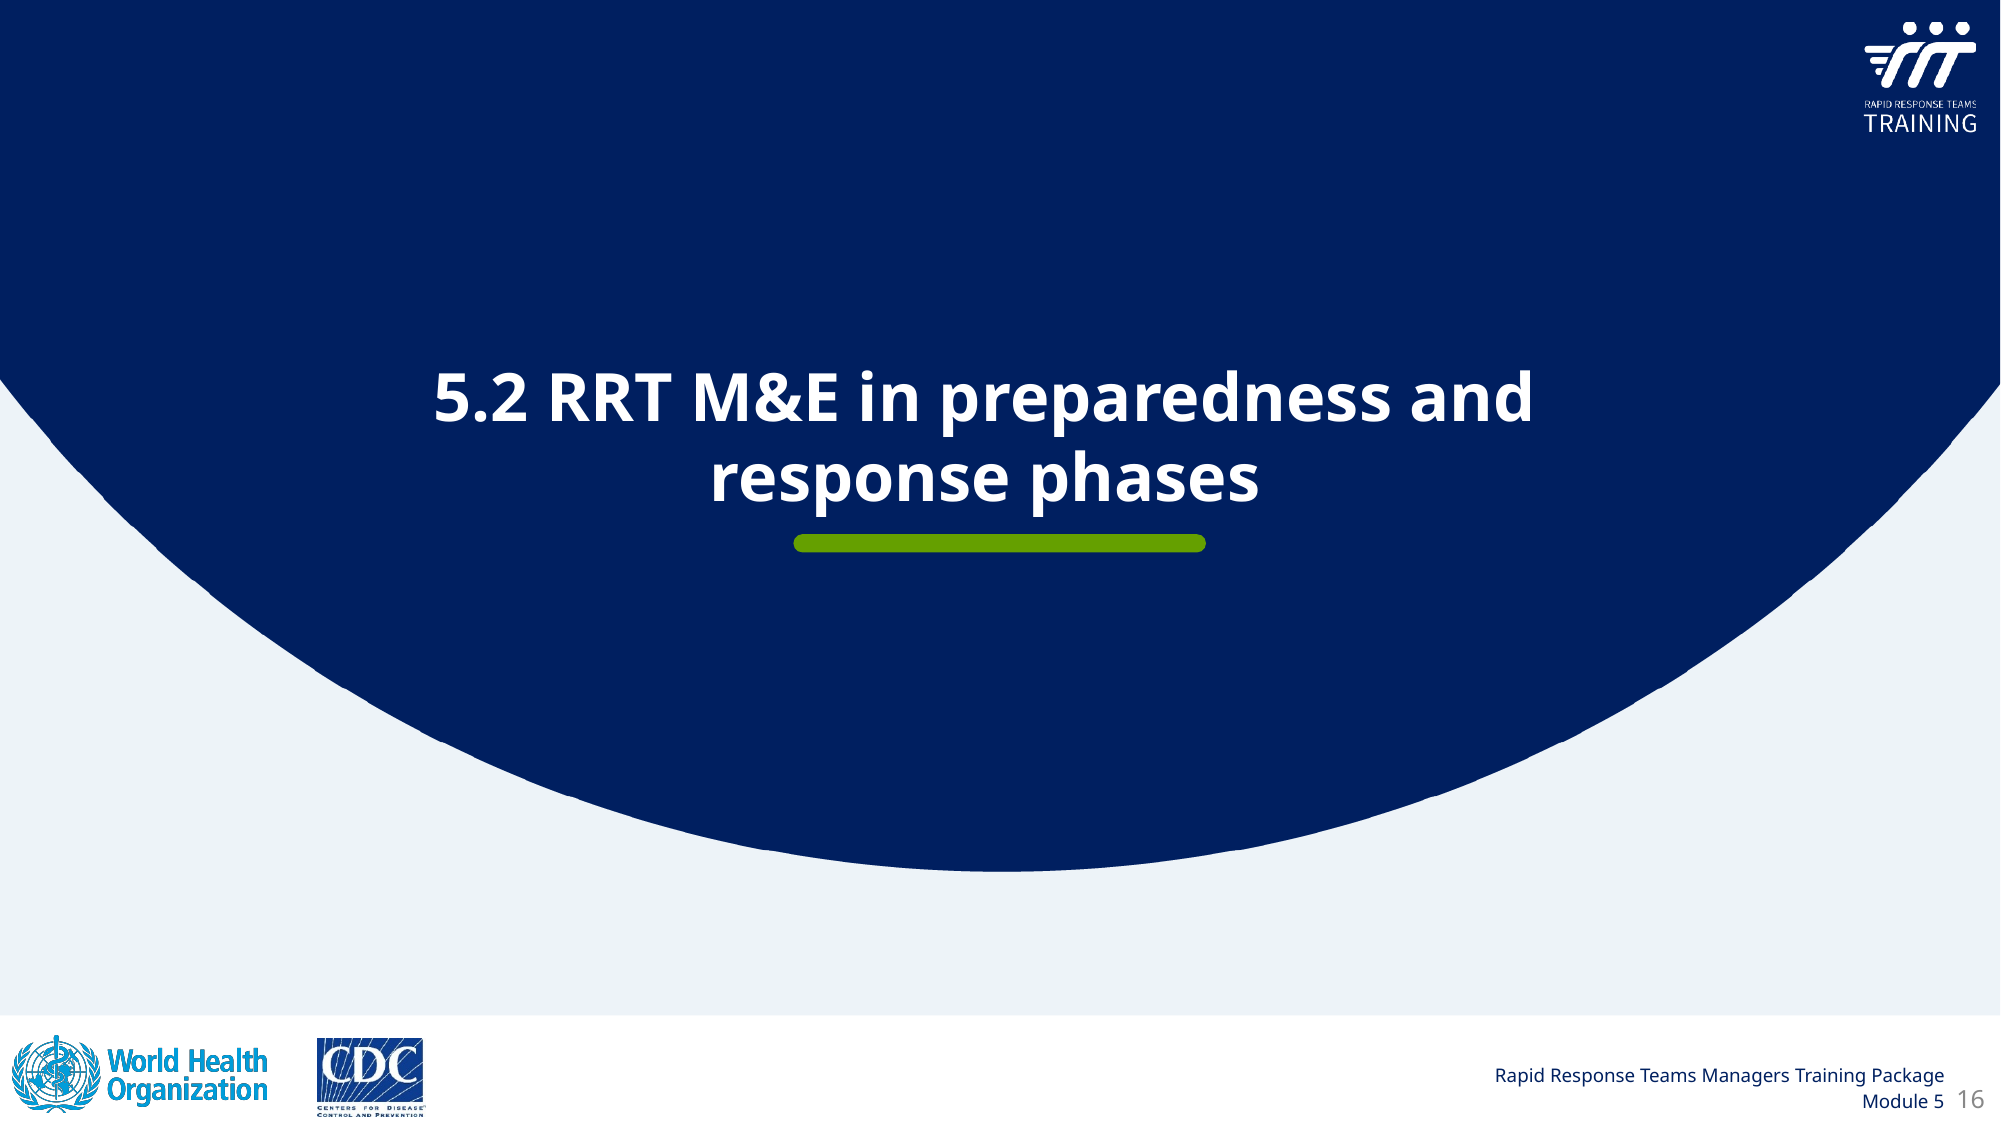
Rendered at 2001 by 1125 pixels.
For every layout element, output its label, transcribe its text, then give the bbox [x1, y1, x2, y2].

picture [317, 1038, 426, 1117]
picture [30, 1083, 37, 1091]
picture [24, 1054, 36, 1087]
picture [12, 1035, 54, 1068]
picture [34, 1054, 43, 1078]
picture [40, 1062, 47, 1070]
picture [71, 1053, 90, 1091]
picture [59, 1035, 267, 1113]
picture [36, 1088, 78, 1105]
picture [0, 0, 2001, 904]
picture [46, 1056, 54, 1062]
text_box 16 [1557, 1076, 1993, 1121]
picture [50, 1108, 62, 1113]
picture [22, 1062, 26, 1077]
list 5.2 RRT M&E in preparedness and response phases [412, 386, 1558, 555]
picture [12, 1083, 48, 1113]
